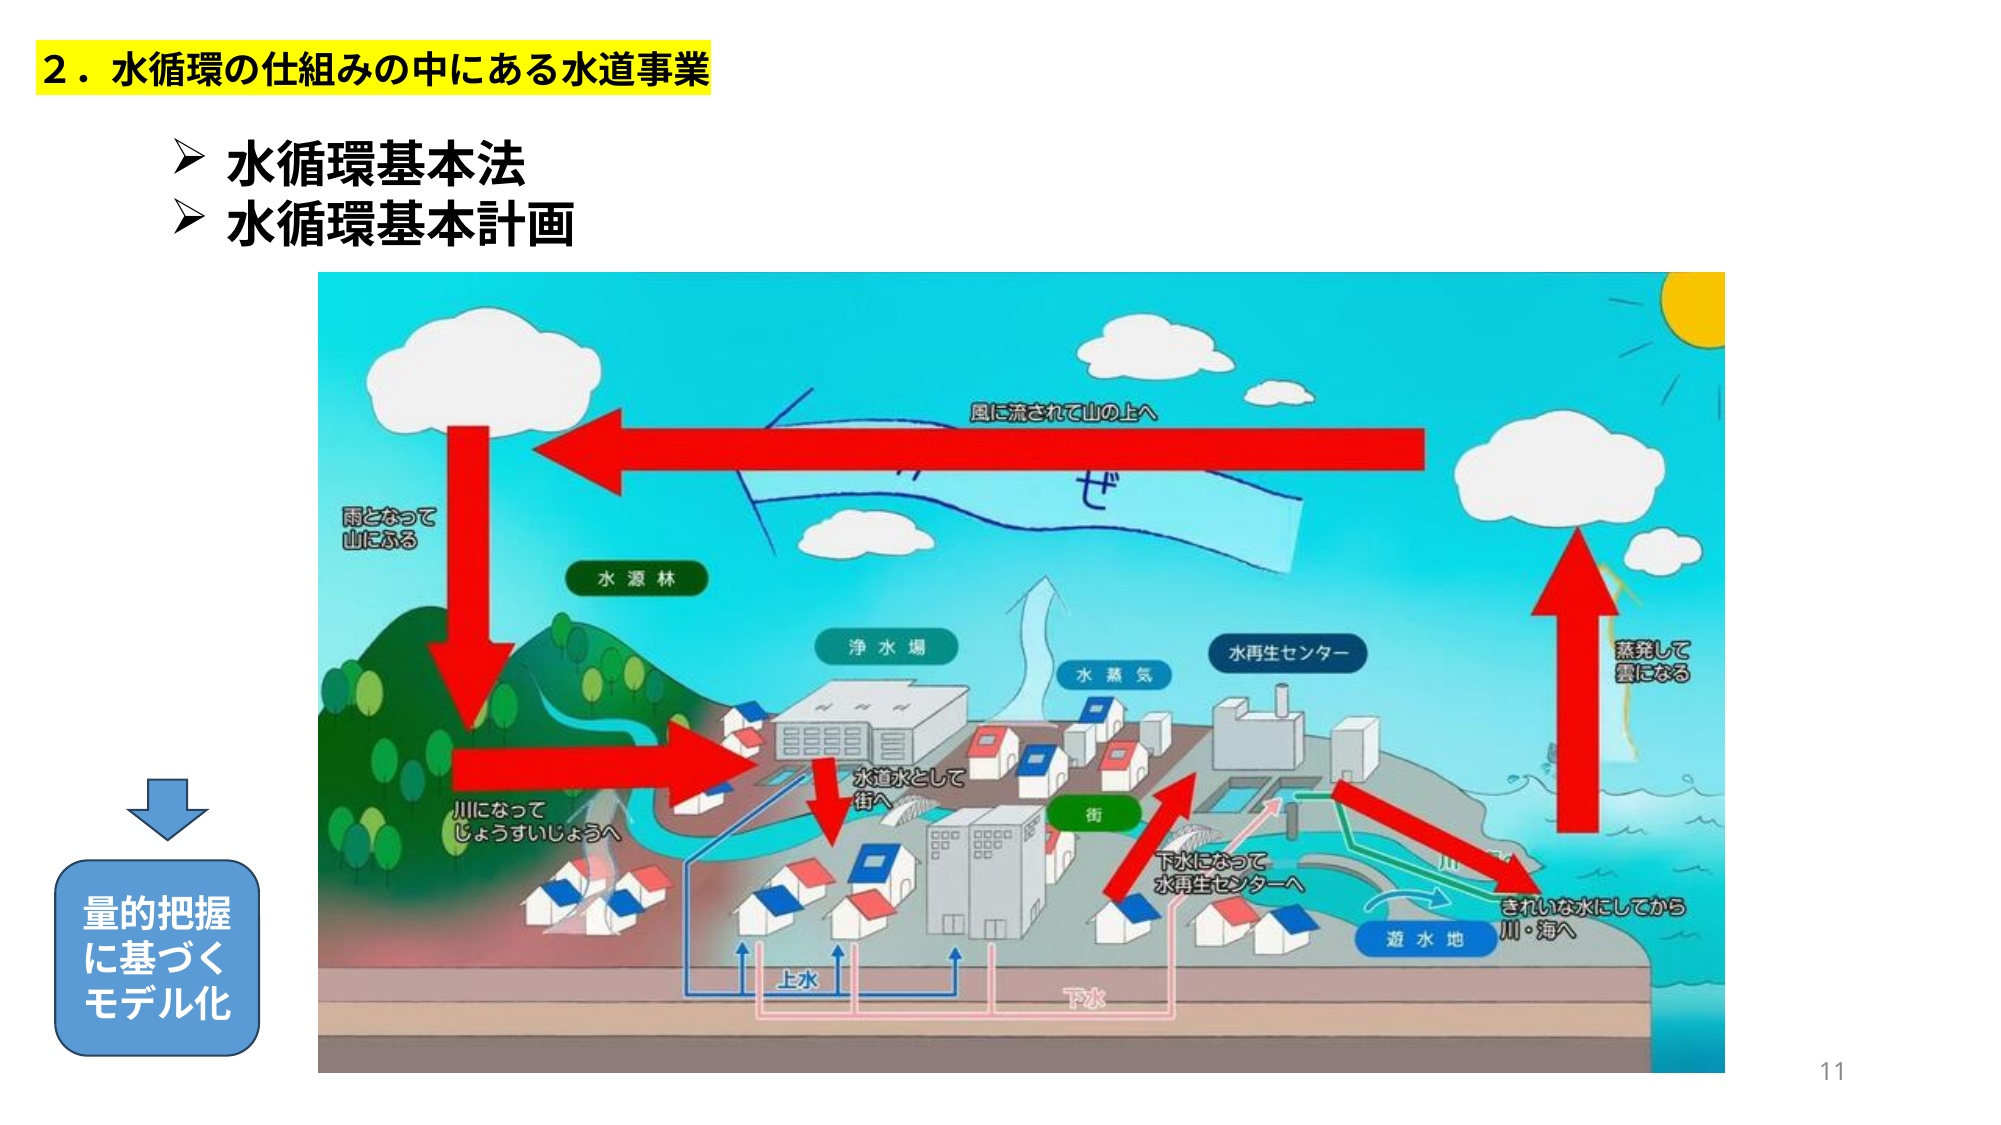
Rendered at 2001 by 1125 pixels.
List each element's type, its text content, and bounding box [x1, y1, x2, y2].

text_box ２．水循環の仕組みの中にある水道事業 [21, 38, 1022, 99]
picture [318, 272, 1725, 1073]
text_box 量的把握に基づくモデル化 [54, 859, 261, 1057]
slide_number 11 [1412, 1042, 1863, 1103]
text_box [125, 778, 210, 842]
text_box 水循環基本法 水循環基本計画 [155, 124, 1272, 260]
